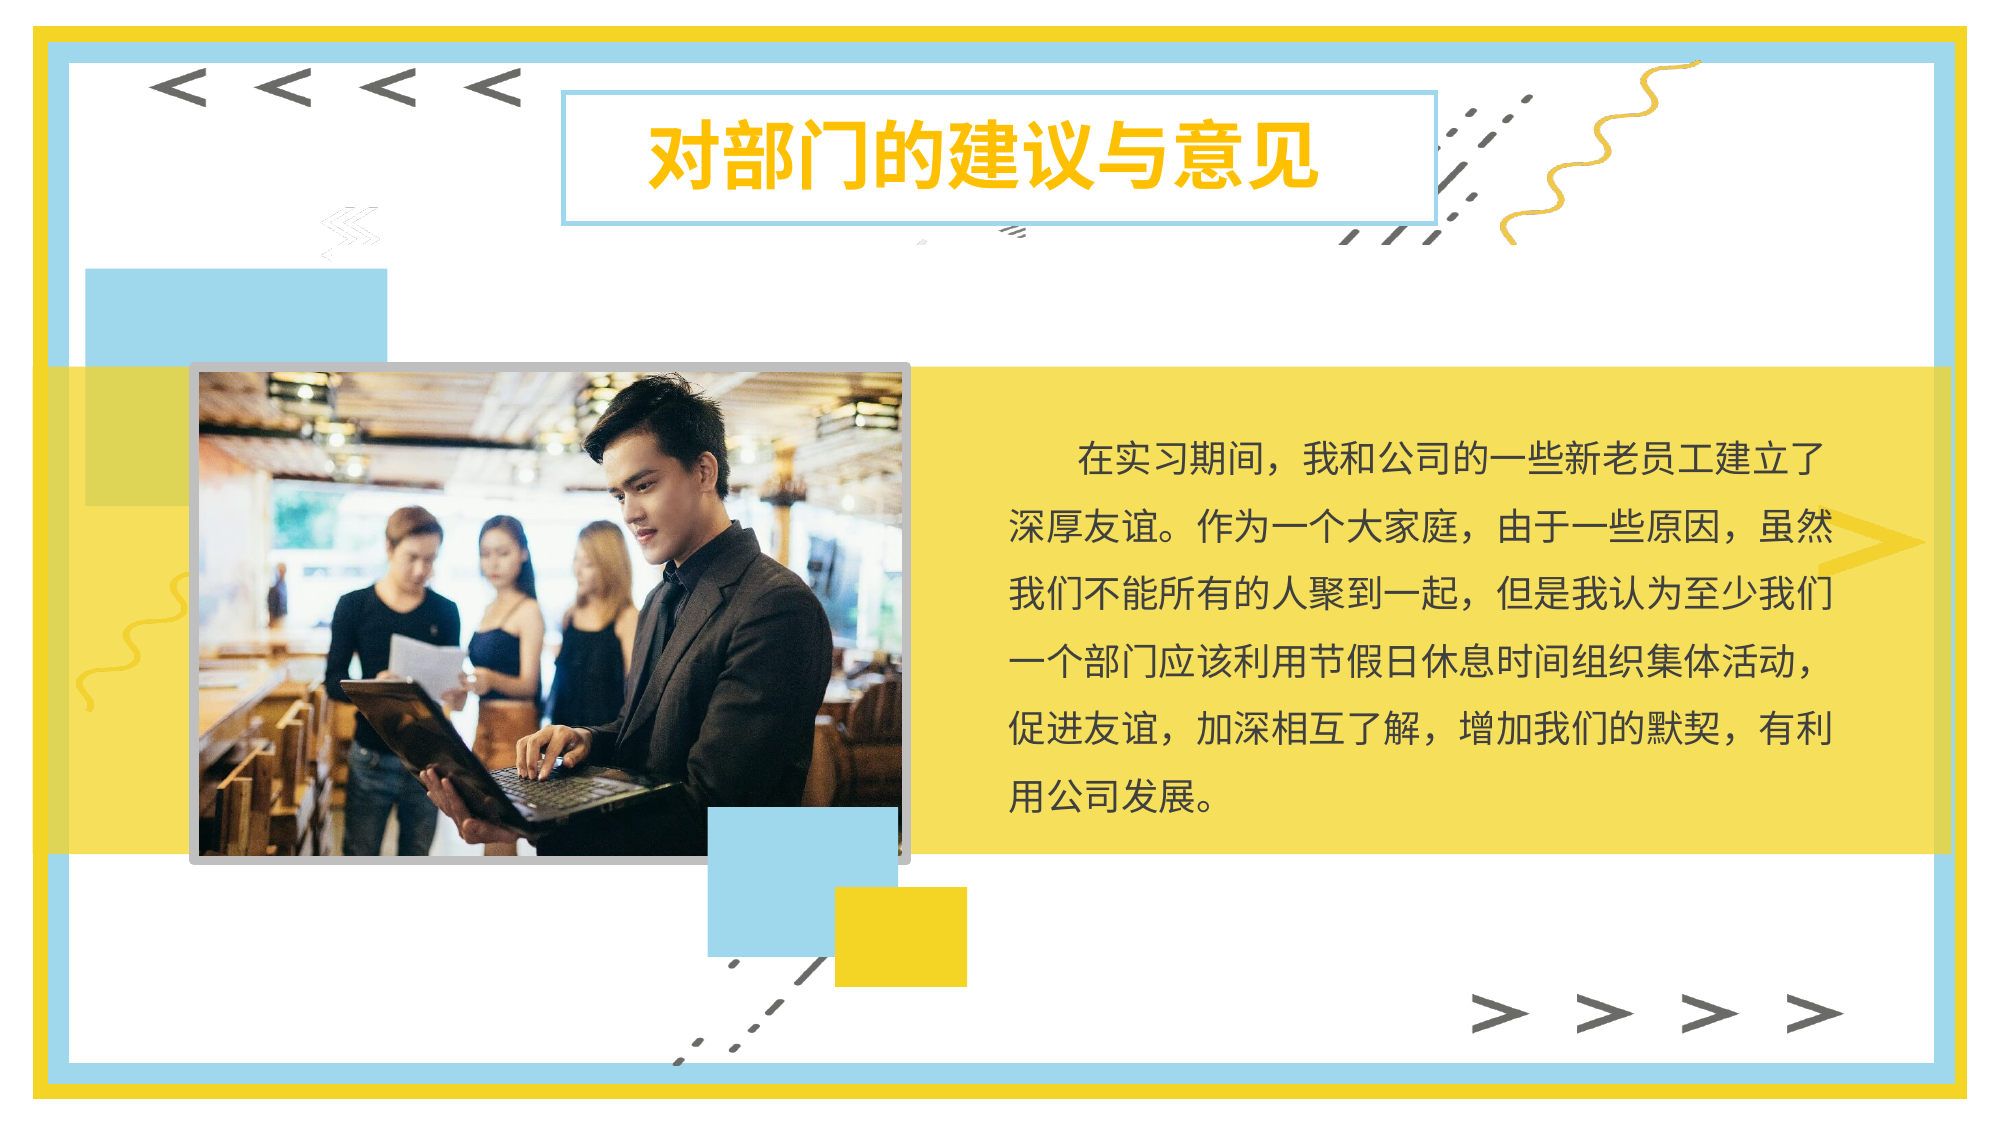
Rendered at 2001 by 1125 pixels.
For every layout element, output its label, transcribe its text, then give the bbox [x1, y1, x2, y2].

text_box [32, 366, 189, 855]
text_box [911, 366, 1952, 855]
text_box [84, 268, 388, 366]
picture [78, 61, 1926, 366]
picture [198, 371, 902, 856]
text_box [707, 856, 899, 958]
text_box [834, 886, 968, 988]
text_box 对部门的建议与意见 [631, 101, 1357, 207]
text_box 在实习期间，我和公司的一些新老员工建立了深厚友谊。作为一个大家庭，由于一些原因，虽然我们不能所有的人聚到一起，但是我认为至少我们一个部门应该利用节假日休息时间组织集体活动，促进友谊，加深相互了解，增加我们的默契，有利用公司发展。 [994, 405, 1859, 826]
picture [78, 855, 1926, 1066]
